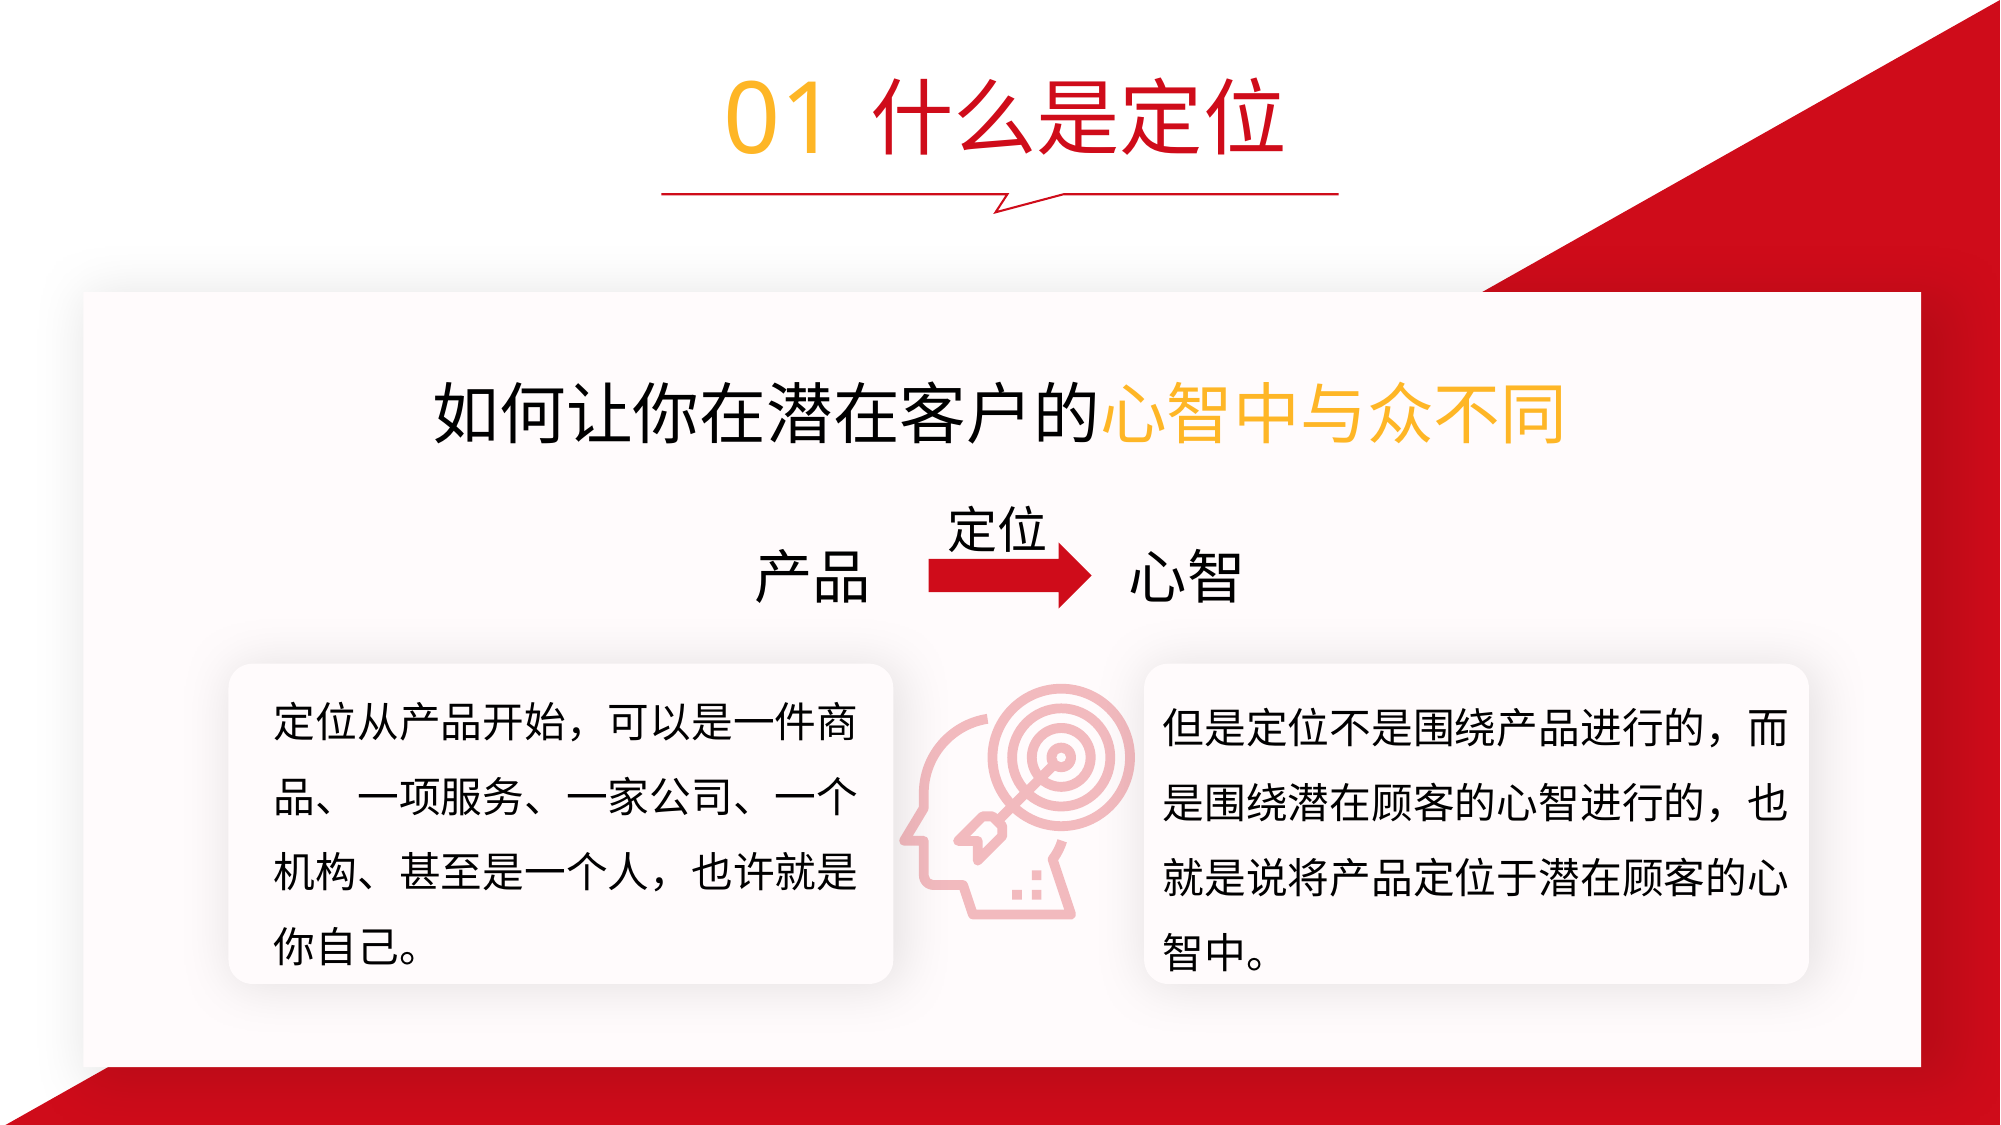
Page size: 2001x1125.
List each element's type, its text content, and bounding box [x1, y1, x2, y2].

text_box [891, 675, 895, 973]
text_box [661, 193, 1339, 214]
text_box [3, 0, 2000, 1125]
text_box [227, 662, 886, 986]
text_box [704, 45, 1296, 182]
text_box 如何让你在潜在客户的心智中与众不同 [417, 364, 1583, 459]
text_box 但是定位不是围绕产品进行的，而是围绕潜在顾客的心智进行的，也就是说将产品定位于潜在顾客的心智中。 [1147, 669, 1809, 985]
text_box 定位从产品开始，可以是一件商品、一项服务、一家公司、一个机构、甚至是一个人，也许就是你自己。 [259, 663, 891, 979]
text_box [739, 491, 1261, 619]
text_box [82, 291, 1922, 1068]
text_box [1143, 674, 1147, 974]
text_box [1151, 662, 1802, 669]
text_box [899, 683, 1135, 920]
